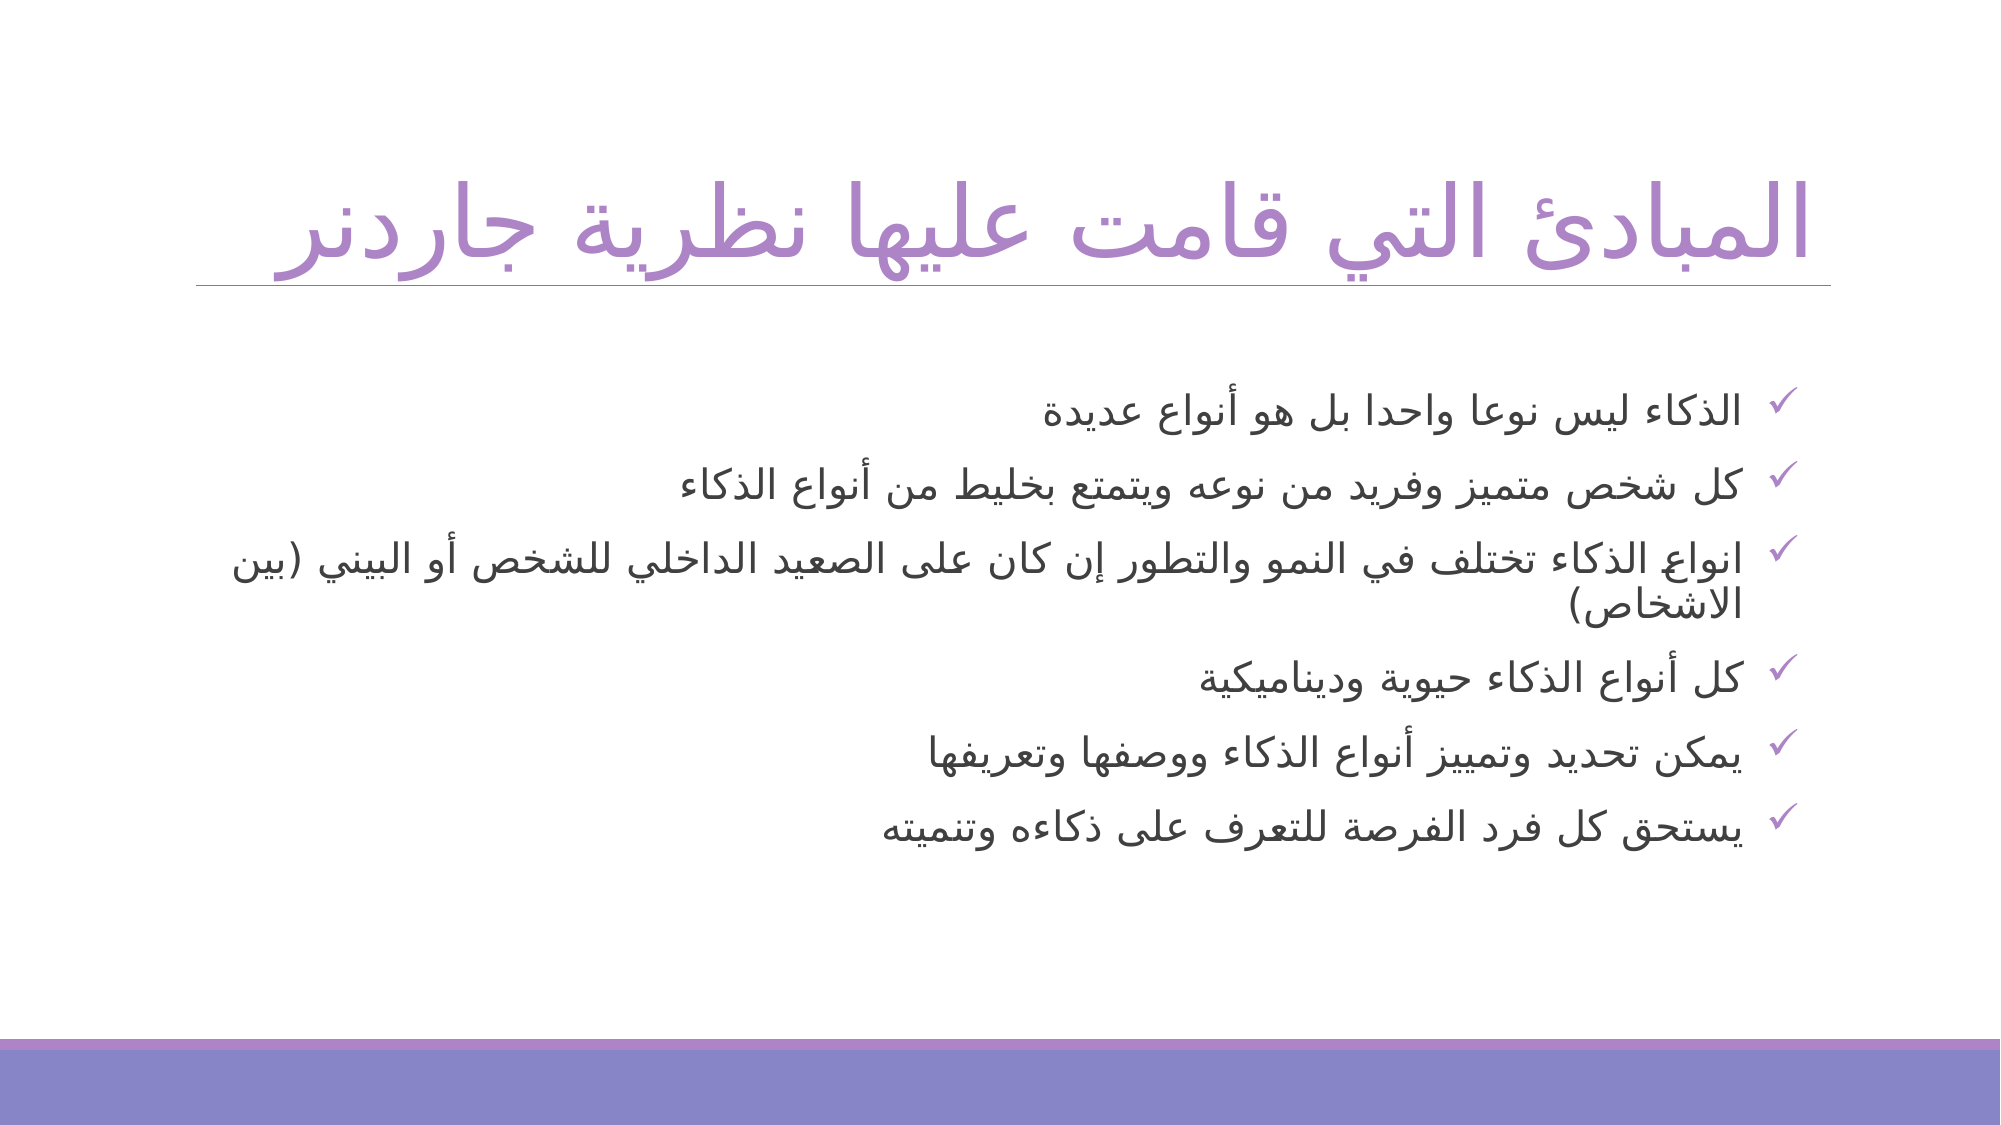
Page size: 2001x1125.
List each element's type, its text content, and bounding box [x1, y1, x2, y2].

list الذكاء ليس نوعا واحدا بل هو أنواع عديدة كل شخص متميز وفريد من نوعه ويتمتع بخليط من أنواع الذكاء انواع الذكاء تختلف في النمو والتطور إن كان على الصعيد الداخلي للشخص أو البيني (بين الاشخاص) كل أنواع الذكاء حيوية وديناميكية يمكن تحديد وتمييز أنواع الذكاء ووصفها وتعريفها يستحق كل فرد الفرصة للتعرف على ذكاءه وتنميته [180, 302, 1830, 963]
title المبادئ التي قامت عليها نظرية جاردنر [180, 47, 1830, 285]
